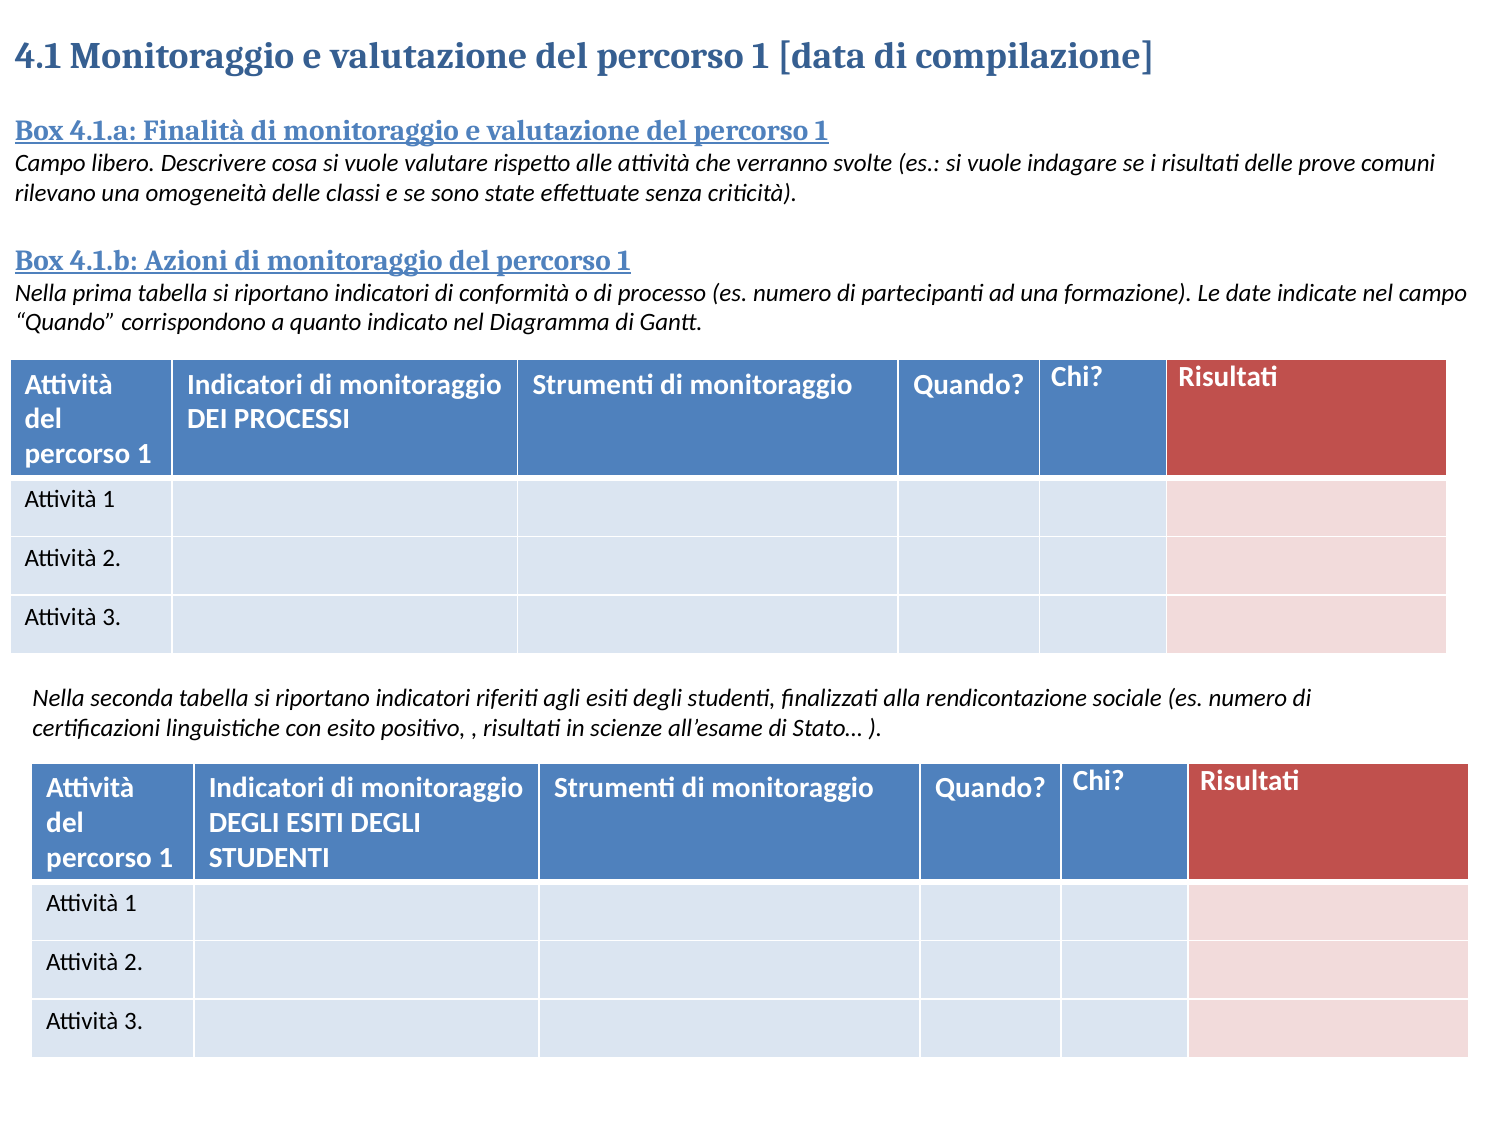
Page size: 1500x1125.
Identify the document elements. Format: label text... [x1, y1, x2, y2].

table_cell [195, 885, 538, 940]
table_cell [1040, 537, 1166, 594]
table_cell Attività 1 [11, 481, 171, 536]
table_header Indicatori di monitoraggio DEI PROCESSI [173, 360, 517, 475]
table_header Indicatori di monitoraggio DEGLI ESITI DEGLI STUDENTI [195, 764, 538, 879]
table_header Risultati [1167, 360, 1446, 475]
table_header Chi? [1040, 360, 1166, 475]
table_header Quando? [921, 764, 1060, 879]
table_cell [518, 537, 897, 594]
table_cell Attività 2. [11, 537, 171, 594]
table_cell Attività 3. [32, 1000, 193, 1057]
text_box Nella seconda tabella si riportano indicatori riferiti agli esiti degli studenti, finalizzati alla rendicontazione sociale (es. numero di certificazioni linguistiche con esito positivo, , risultati in scienze all’esame di Stato… ). [17, 674, 1447, 749]
table_cell [173, 481, 517, 536]
table_cell [173, 537, 517, 594]
text_box 4.1 Monitoraggio e valutazione del percorso 1 [data di compilazione] Box 4.1.a: Finalità di monitoraggio e valutazione del percorso 1 Campo libero. Descrivere cosa si vuole valutare rispetto alle attività che verranno svolte (es.: si vuole indagare se i risultati delle prove comuni rilevano una omogeneità delle classi e se sono state effettuate senza criticità). Box 4.1.b: Azioni di monitoraggio del percorso 1 Nella prima tabella si riportano indicatori di conformità o di processo (es. numero di partecipanti ad una formazione). Le date indicate nel campo “Quando” corrispondono a quanto indicato nel Diagramma di Gantt. [0, 10, 1500, 336]
table_cell Attività 3. [11, 596, 171, 653]
table_cell [518, 481, 897, 536]
table_cell [1189, 1000, 1468, 1057]
table_header Attività del percorso 1 [32, 764, 193, 879]
table_header Strumenti di monitoraggio [518, 360, 897, 475]
table_cell [195, 941, 538, 998]
table_cell [540, 885, 919, 940]
table_cell Attività 2. [32, 941, 193, 998]
table_cell [1040, 596, 1166, 653]
table_cell [921, 941, 1060, 998]
table_cell [899, 481, 1039, 536]
table_cell [1040, 481, 1166, 536]
table_cell [1167, 481, 1446, 536]
table_cell [540, 941, 919, 998]
table_header Strumenti di monitoraggio [540, 764, 919, 879]
table_header Risultati [1189, 764, 1468, 879]
table_cell [1062, 885, 1187, 940]
table_cell [173, 596, 517, 653]
table_cell [540, 1000, 919, 1057]
table_cell [1167, 537, 1446, 594]
table_cell [1189, 885, 1468, 940]
table_cell [899, 537, 1039, 594]
table_header Chi? [1062, 764, 1187, 879]
table_cell [1062, 941, 1187, 998]
table_cell [899, 596, 1039, 653]
table_cell [921, 885, 1060, 940]
table_cell [518, 596, 897, 653]
table_cell [921, 1000, 1060, 1057]
table_cell Attività 1 [32, 885, 193, 940]
table_header Attività del percorso 1 [11, 360, 171, 475]
table_cell [195, 1000, 538, 1057]
table_cell [1189, 941, 1468, 998]
table_header Quando? [899, 360, 1039, 475]
table_cell [1062, 1000, 1187, 1057]
table_cell [1167, 596, 1446, 653]
